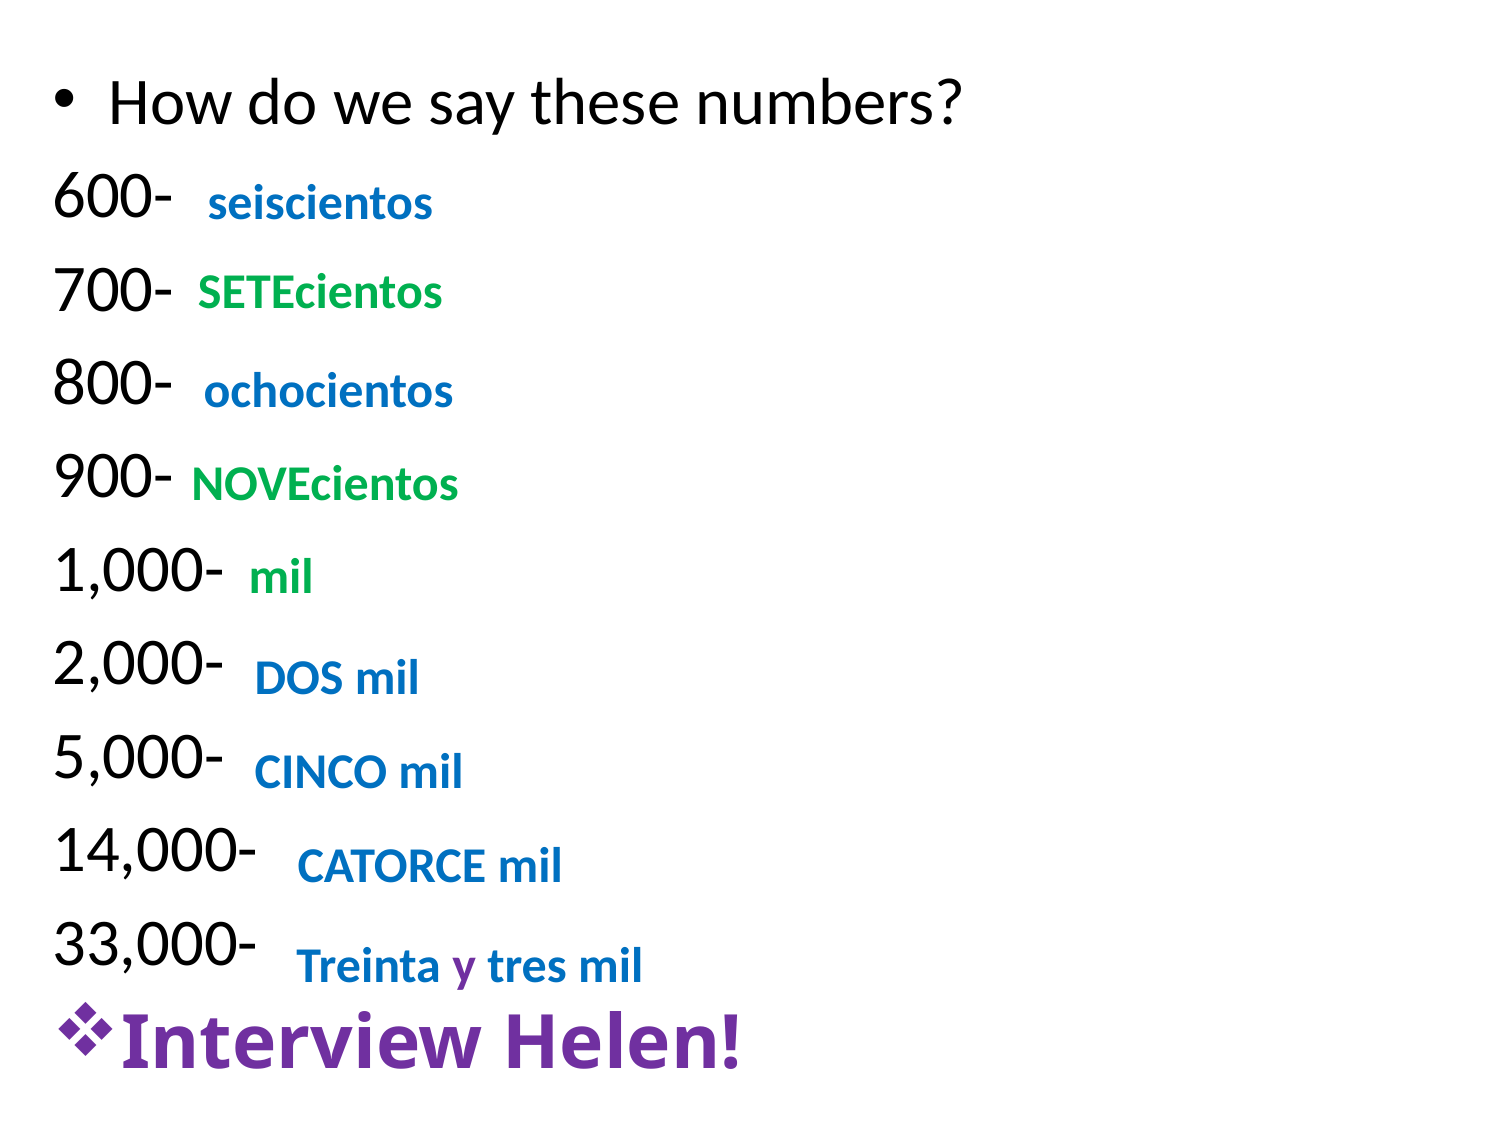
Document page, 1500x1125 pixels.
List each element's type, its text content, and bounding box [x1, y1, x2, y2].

text_box SETEcientos [183, 250, 459, 326]
list How do we say these numbers? 600- 700- 800- 900- 1,000- 2,000- 5,000- 14,000- 33,000- Interview Helen! [37, 50, 1388, 1125]
text_box mil [233, 536, 329, 612]
text_box ochocientos [188, 349, 469, 425]
text_box CATORCE mil [282, 824, 578, 900]
text_box Treinta y tres mil [281, 924, 659, 1000]
text_box CINCO mil [239, 730, 479, 806]
text_box DOS mil [239, 637, 436, 713]
text_box NOVEcientos [176, 443, 474, 518]
text_box seiscientos [192, 161, 449, 237]
